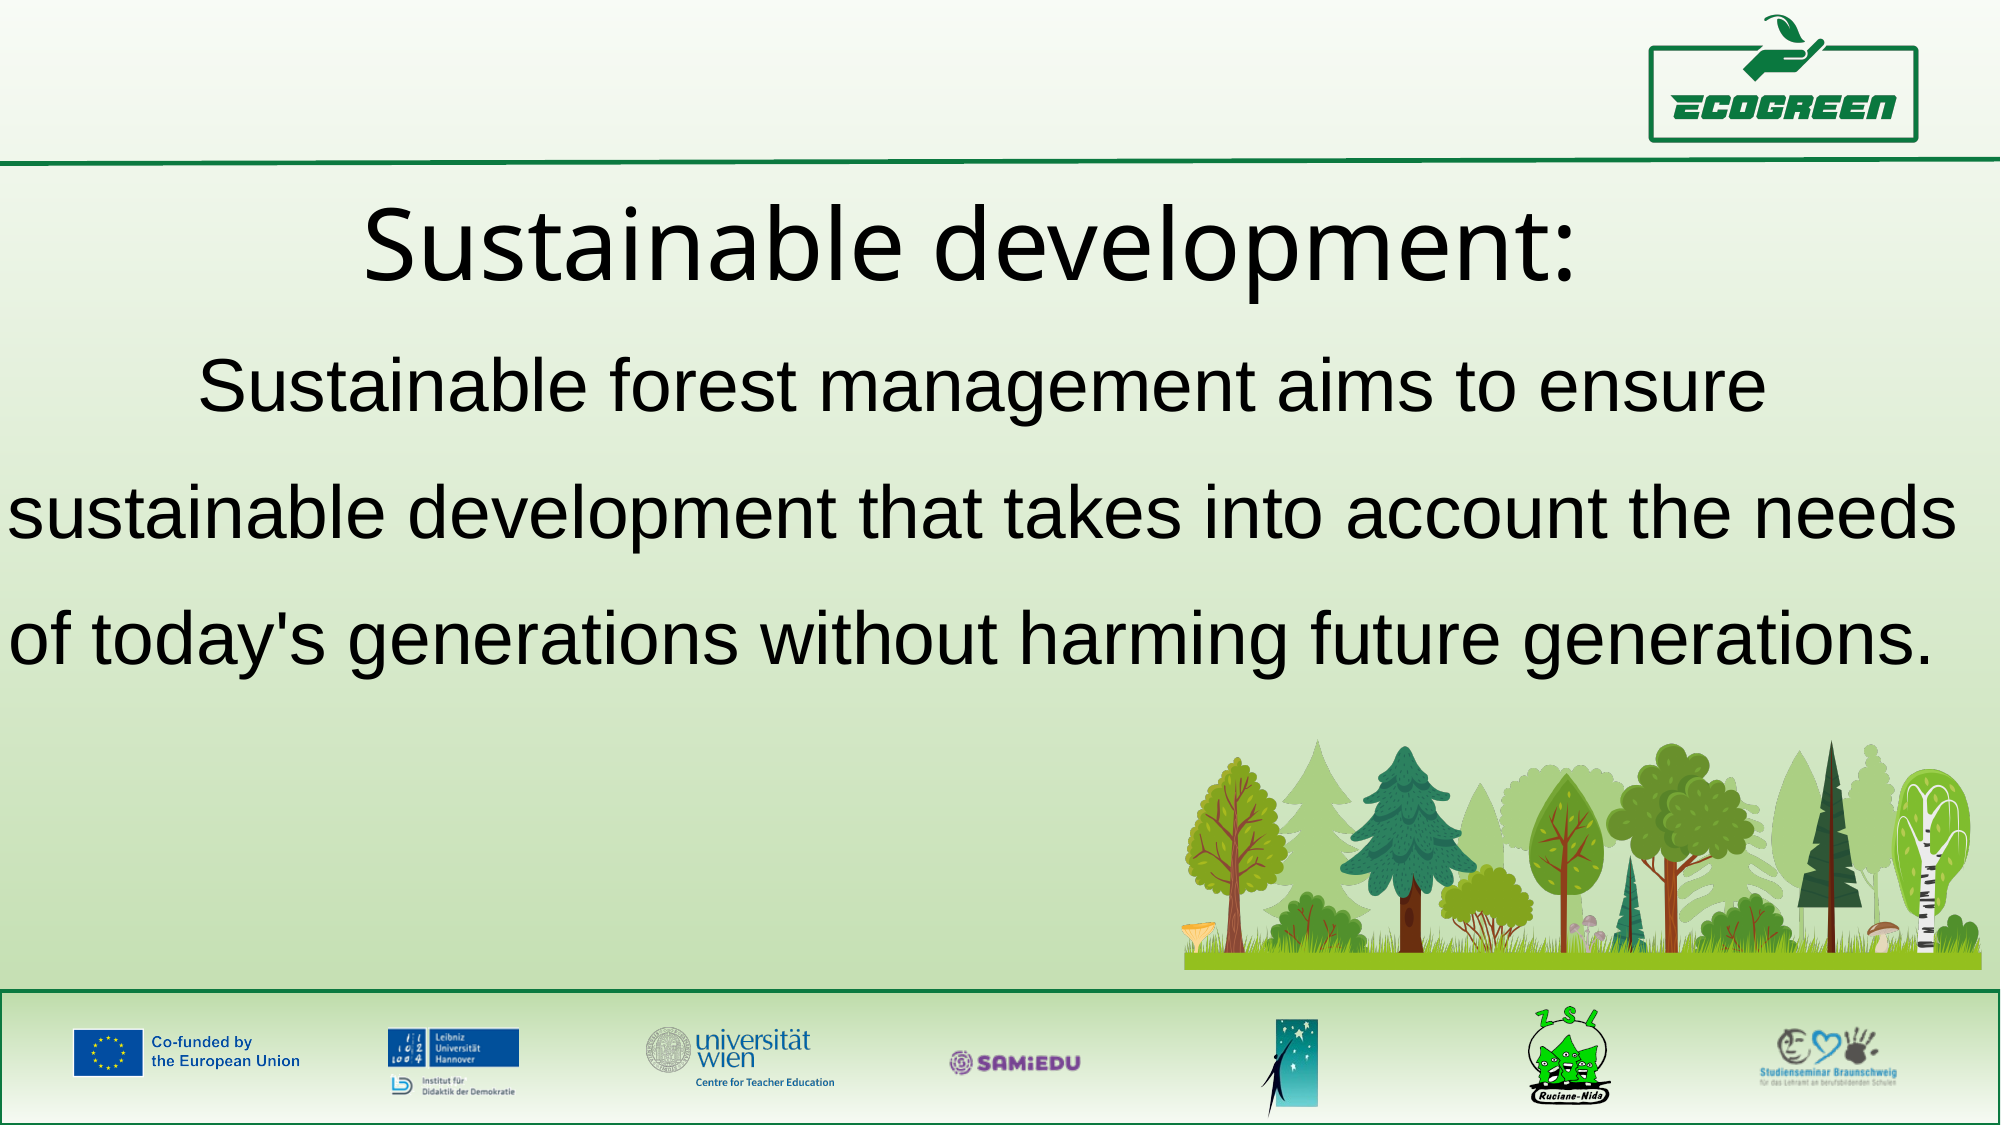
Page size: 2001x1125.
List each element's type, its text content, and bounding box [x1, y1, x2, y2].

picture [1528, 1006, 1611, 1105]
picture [1259, 1018, 1330, 1125]
picture [388, 1022, 519, 1103]
picture [1755, 1022, 1902, 1091]
picture [945, 1047, 1087, 1079]
picture [646, 1027, 834, 1086]
text_box [1181, 739, 1982, 970]
picture [71, 1027, 317, 1079]
text_box Sustainable development: Sustainable forest management aims to ensure sustainable development that takes into account the needs of today's generations without harming future generations. [0, 160, 1967, 680]
picture [1639, 0, 1928, 157]
